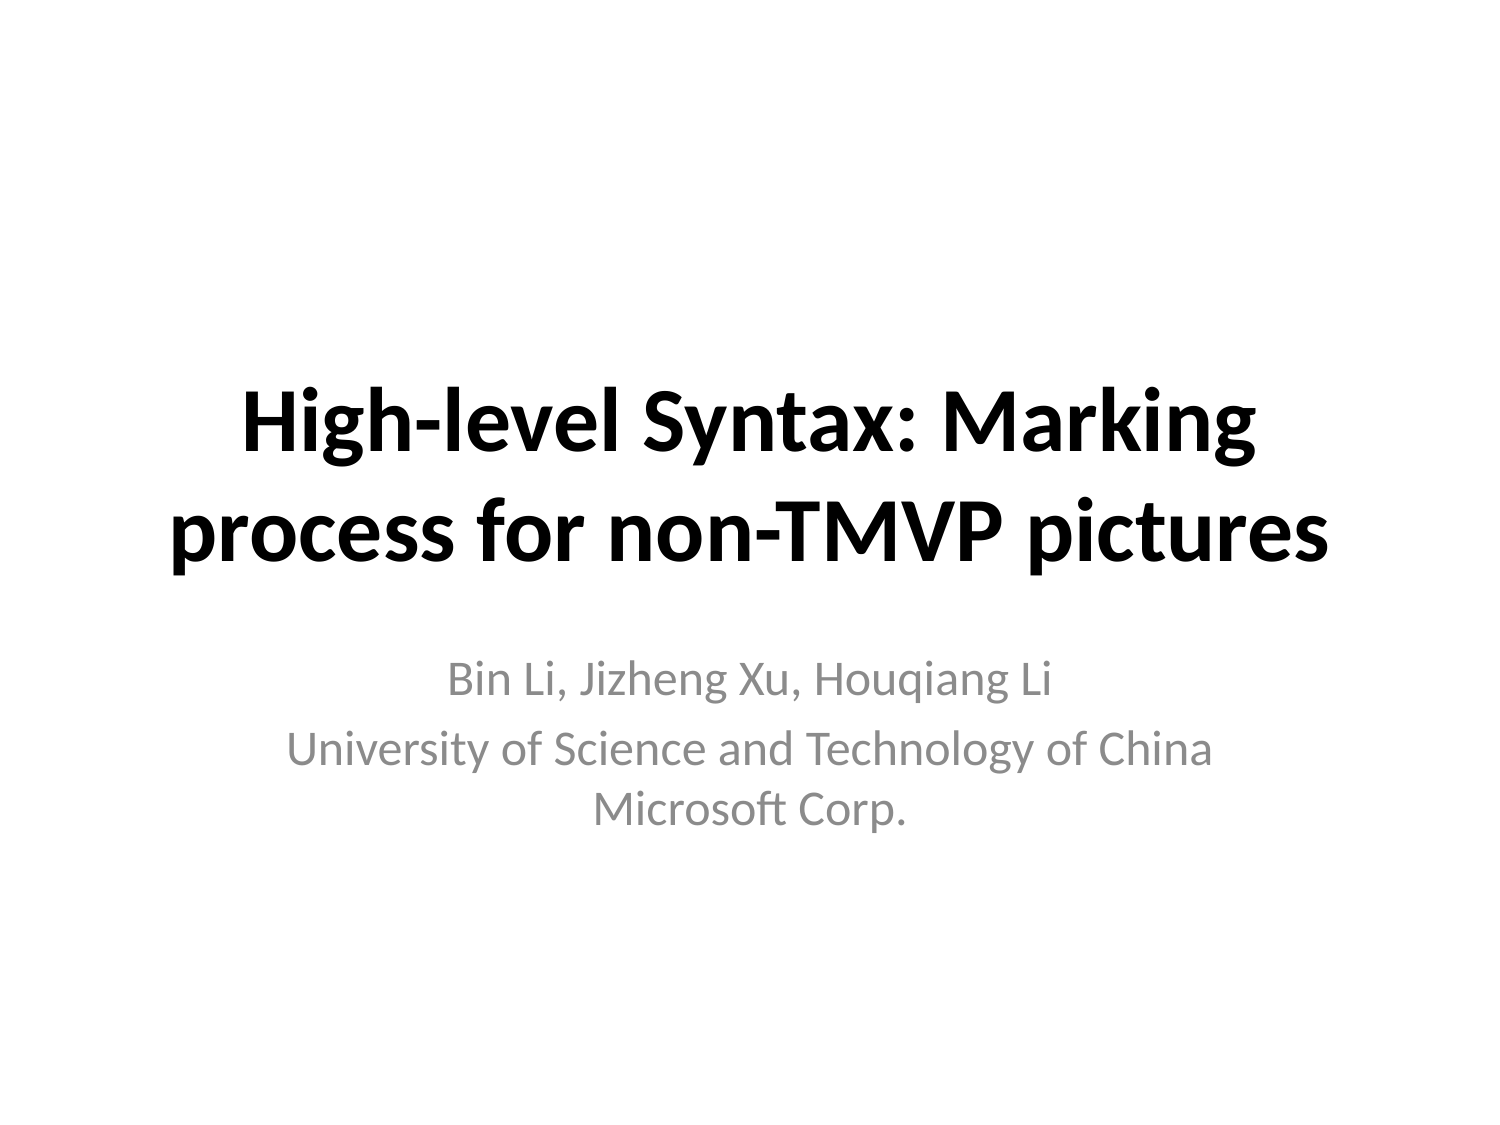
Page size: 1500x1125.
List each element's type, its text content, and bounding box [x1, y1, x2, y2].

title High-level Syntax: Marking process for non-TMVP pictures [112, 349, 1388, 591]
subtitle Bin Li, Jizheng Xu, Houqiang Li University of Science and Technology of China Microsoft Corp. [225, 637, 1275, 925]
